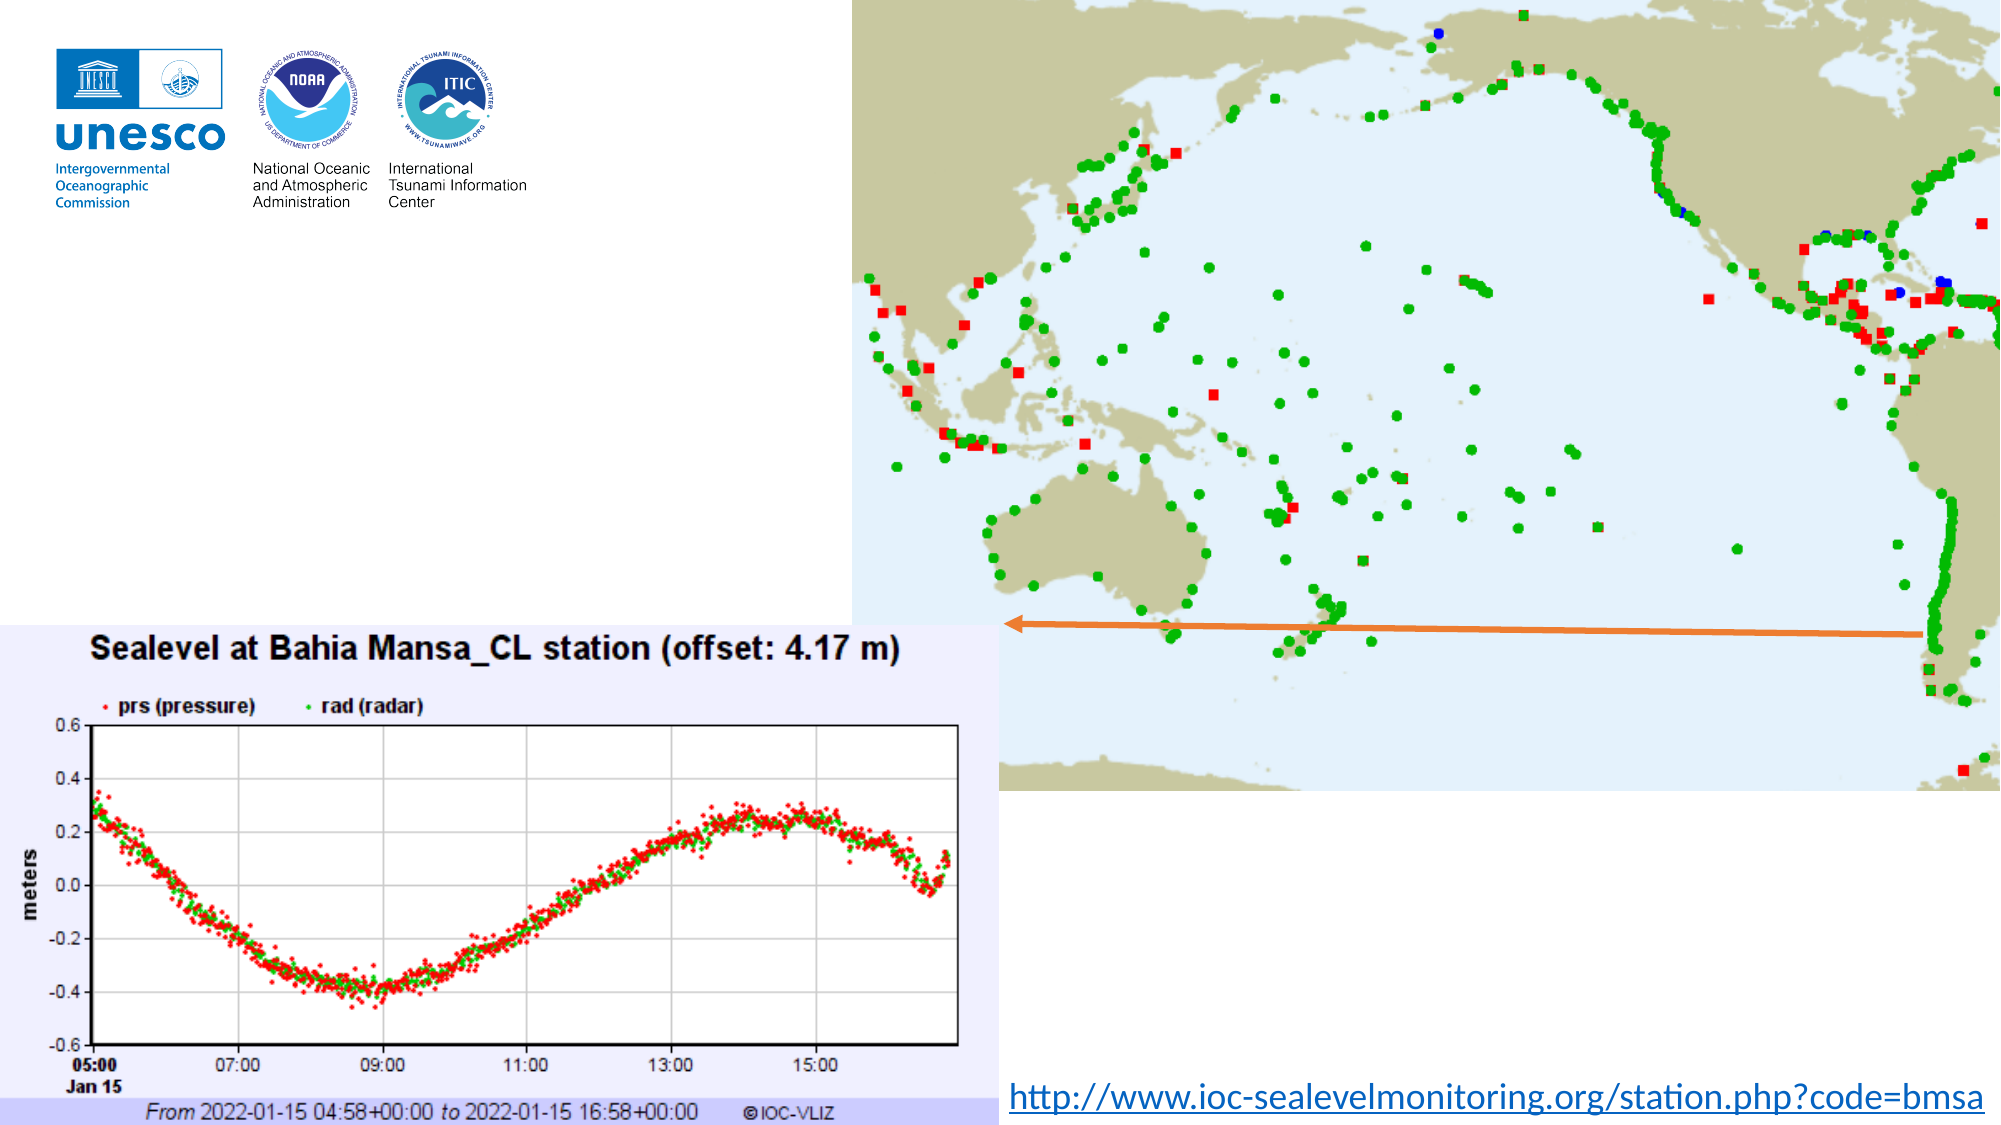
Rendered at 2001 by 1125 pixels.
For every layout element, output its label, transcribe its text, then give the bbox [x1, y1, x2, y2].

picture [0, 0, 2000, 1125]
text_box http://www.ioc-sealevelmonitoring.org/station.php?code=bmsa [999, 1064, 2000, 1125]
picture [43, 35, 527, 221]
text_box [1003, 623, 1924, 635]
